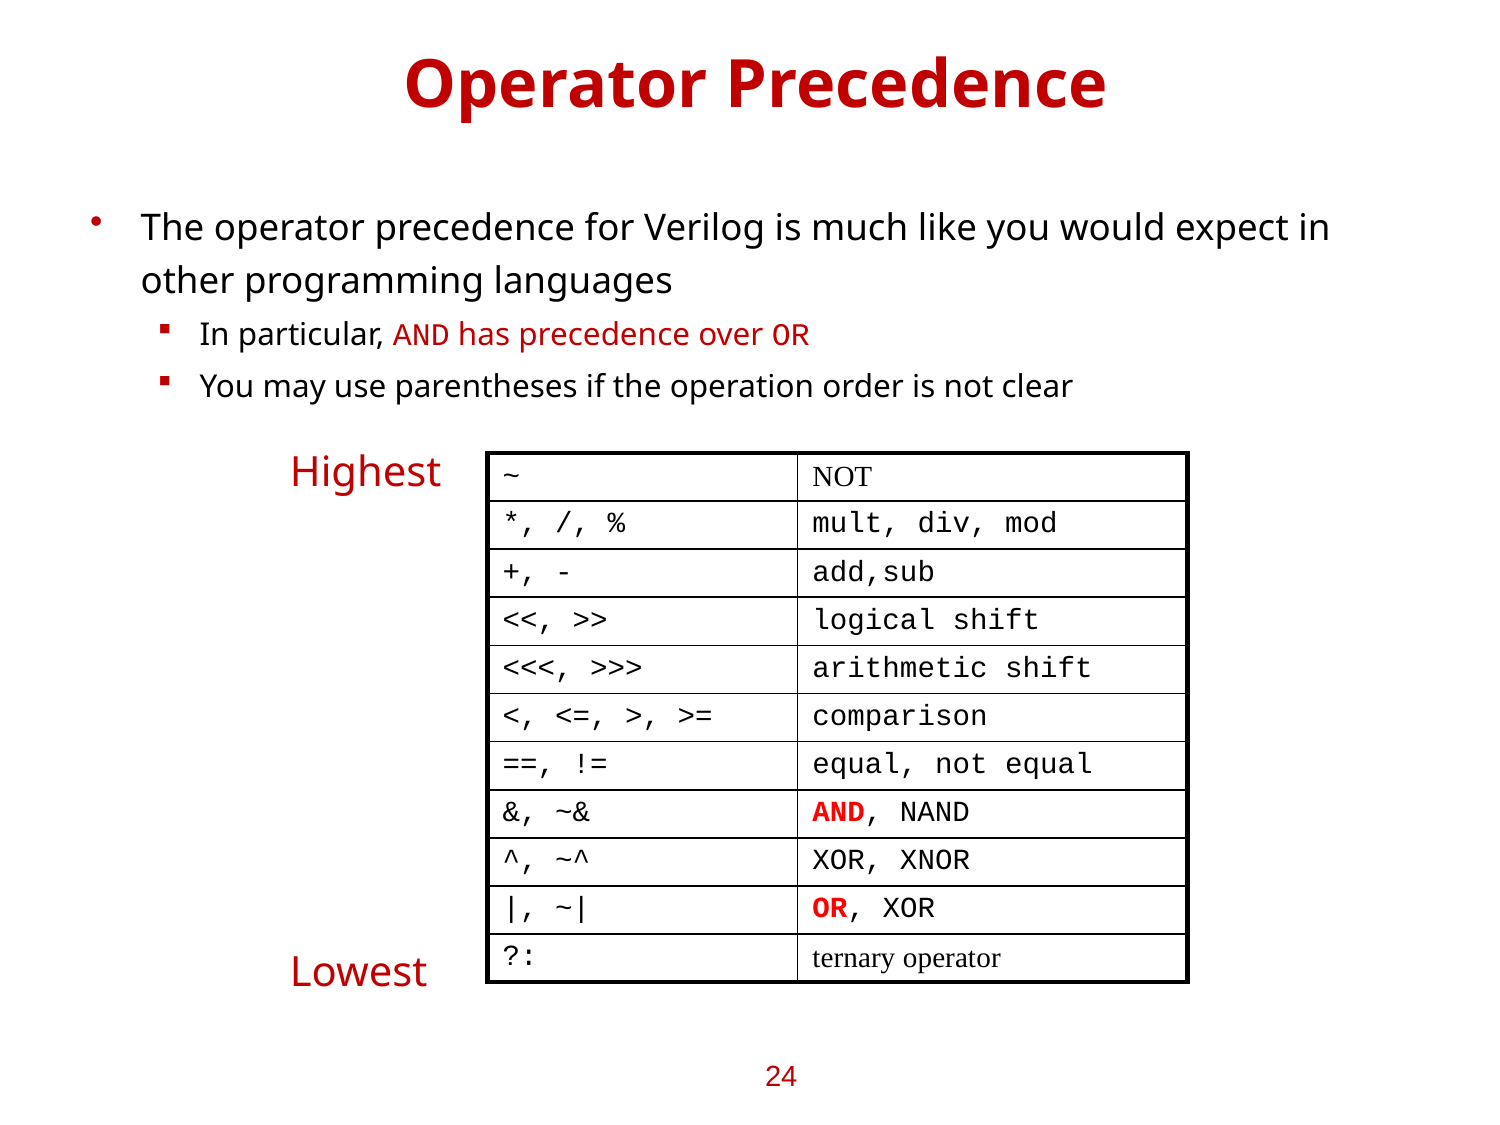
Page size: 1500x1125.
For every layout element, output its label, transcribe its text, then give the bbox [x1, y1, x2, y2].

table_cell <<<, >>> [490, 646, 797, 693]
table_header NOT [798, 455, 1185, 500]
list The operator precedence for Verilog is much like you would expect in other programming languages In particular, AND has precedence over OR You may use parentheses if the operation order is not clear [74, 187, 1426, 413]
table_cell <, <=, >, >= [490, 694, 797, 741]
table_cell &, ~& [490, 791, 797, 837]
table_cell <<, >> [490, 598, 797, 645]
table_cell |, ~| [490, 887, 797, 933]
table_cell ==, != [490, 742, 797, 789]
table_cell AND, NAND [798, 791, 1185, 837]
table_cell mult, div, mod [798, 502, 1185, 548]
table_cell XOR, XNOR [798, 839, 1185, 885]
table_cell add,sub [798, 550, 1185, 596]
text_box Lowest [275, 937, 475, 1003]
table_cell OR, XOR [798, 887, 1185, 933]
table_cell +, - [490, 550, 797, 596]
table_cell logical shift [798, 598, 1185, 645]
table_cell ?: [490, 935, 797, 980]
title Operator Precedence [124, 12, 1388, 151]
table_cell ^, ~^ [490, 839, 797, 885]
table_header ~ [490, 455, 797, 500]
table_cell ternary operator [798, 935, 1185, 980]
table_cell equal, not equal [798, 742, 1185, 789]
slide_number 24 [649, 1049, 913, 1125]
text_box Highest [275, 437, 463, 503]
table_cell arithmetic shift [798, 646, 1185, 693]
table_cell *, /, % [490, 502, 797, 548]
table_cell comparison [798, 694, 1185, 741]
